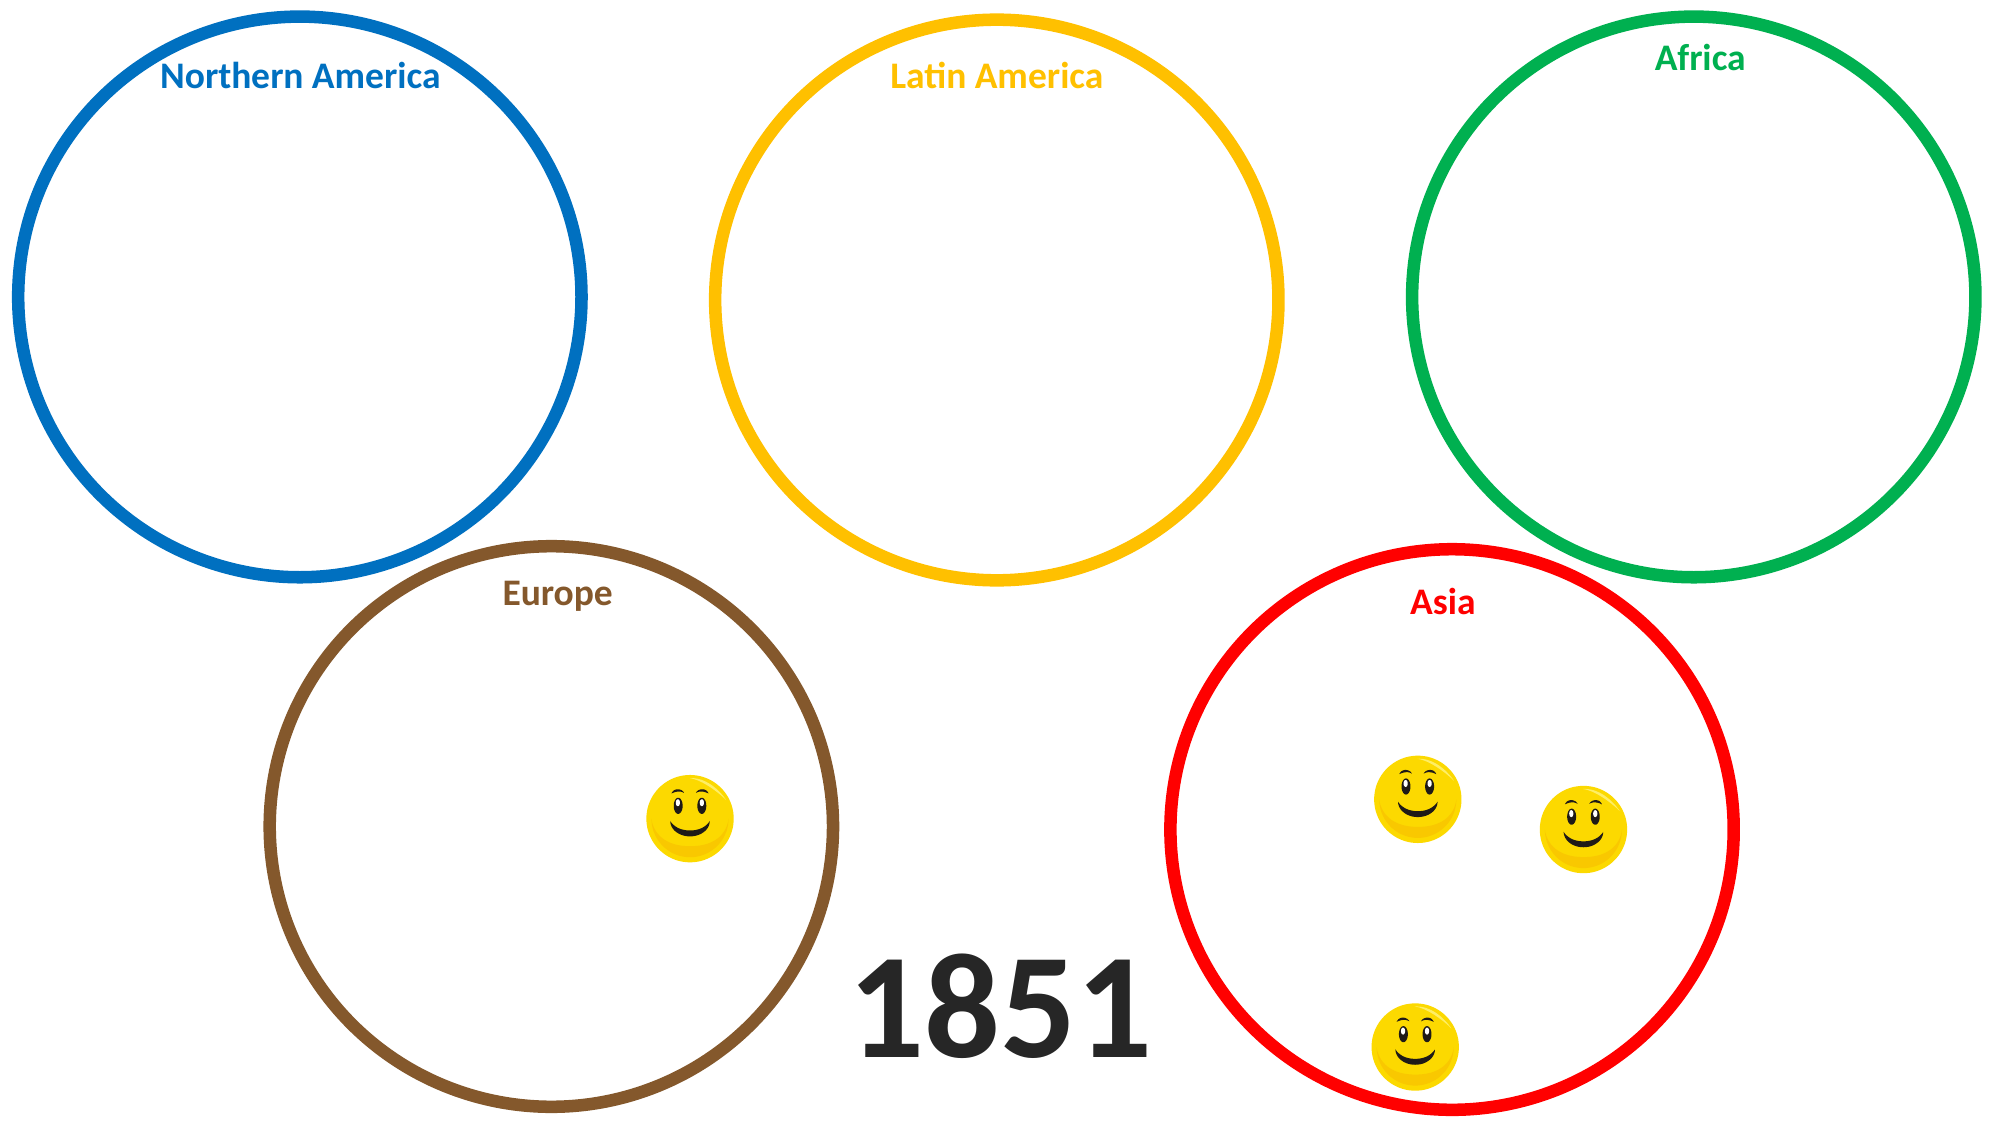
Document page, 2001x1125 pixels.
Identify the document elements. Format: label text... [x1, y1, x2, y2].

text_box [714, 46, 1280, 582]
text_box [268, 545, 835, 1108]
text_box Europe [488, 560, 647, 621]
text_box [1411, 15, 1977, 579]
text_box Latin America [875, 43, 1122, 104]
text_box Asia [1395, 569, 1493, 630]
text_box [1169, 548, 1735, 1111]
text_box Africa [1640, 25, 1788, 86]
text_box [178, 15, 422, 43]
picture [1539, 785, 1628, 874]
text_box [17, 61, 583, 579]
text_box Northern America [145, 43, 497, 104]
text_box 1851 [820, 900, 1181, 1095]
text_box [881, 18, 1112, 43]
picture [1371, 1003, 1459, 1091]
picture [646, 774, 734, 863]
picture [1374, 755, 1462, 843]
